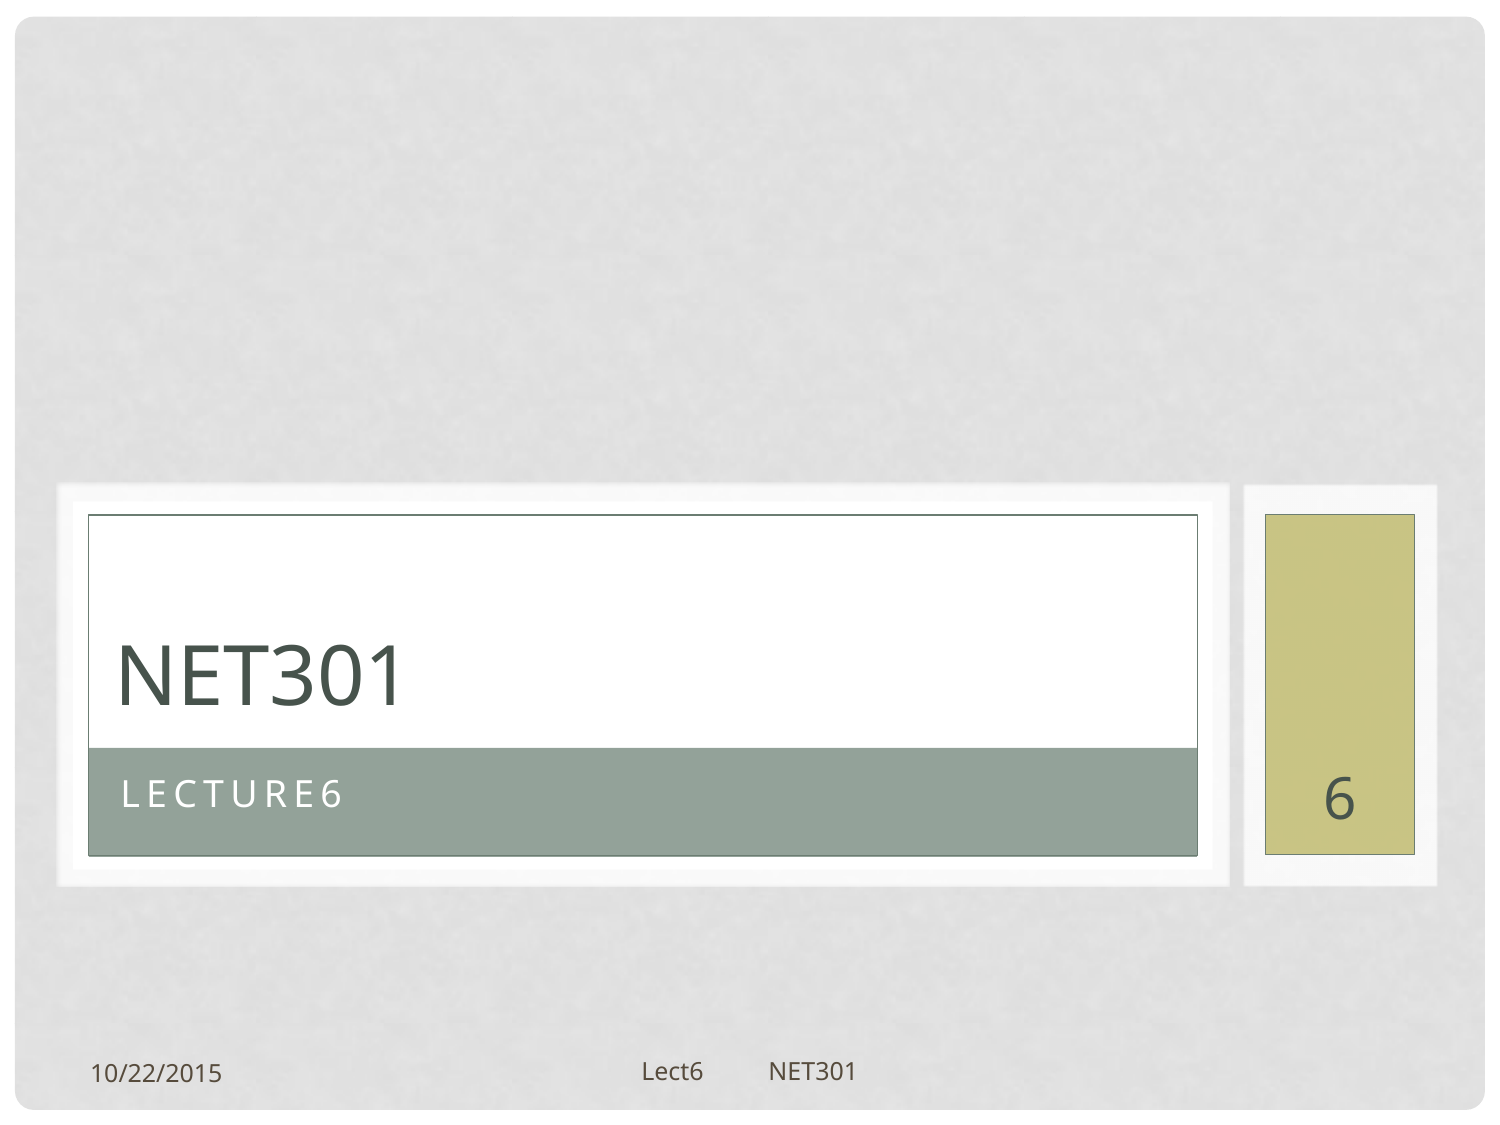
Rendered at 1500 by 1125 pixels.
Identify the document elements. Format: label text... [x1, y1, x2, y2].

title NET301 [99, 529, 1187, 730]
footer Lect6 NET301 [512, 1042, 988, 1103]
subtitle Lecture6 [105, 762, 1181, 838]
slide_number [75, 1042, 425, 1103]
slide_number 6 [1277, 758, 1403, 834]
